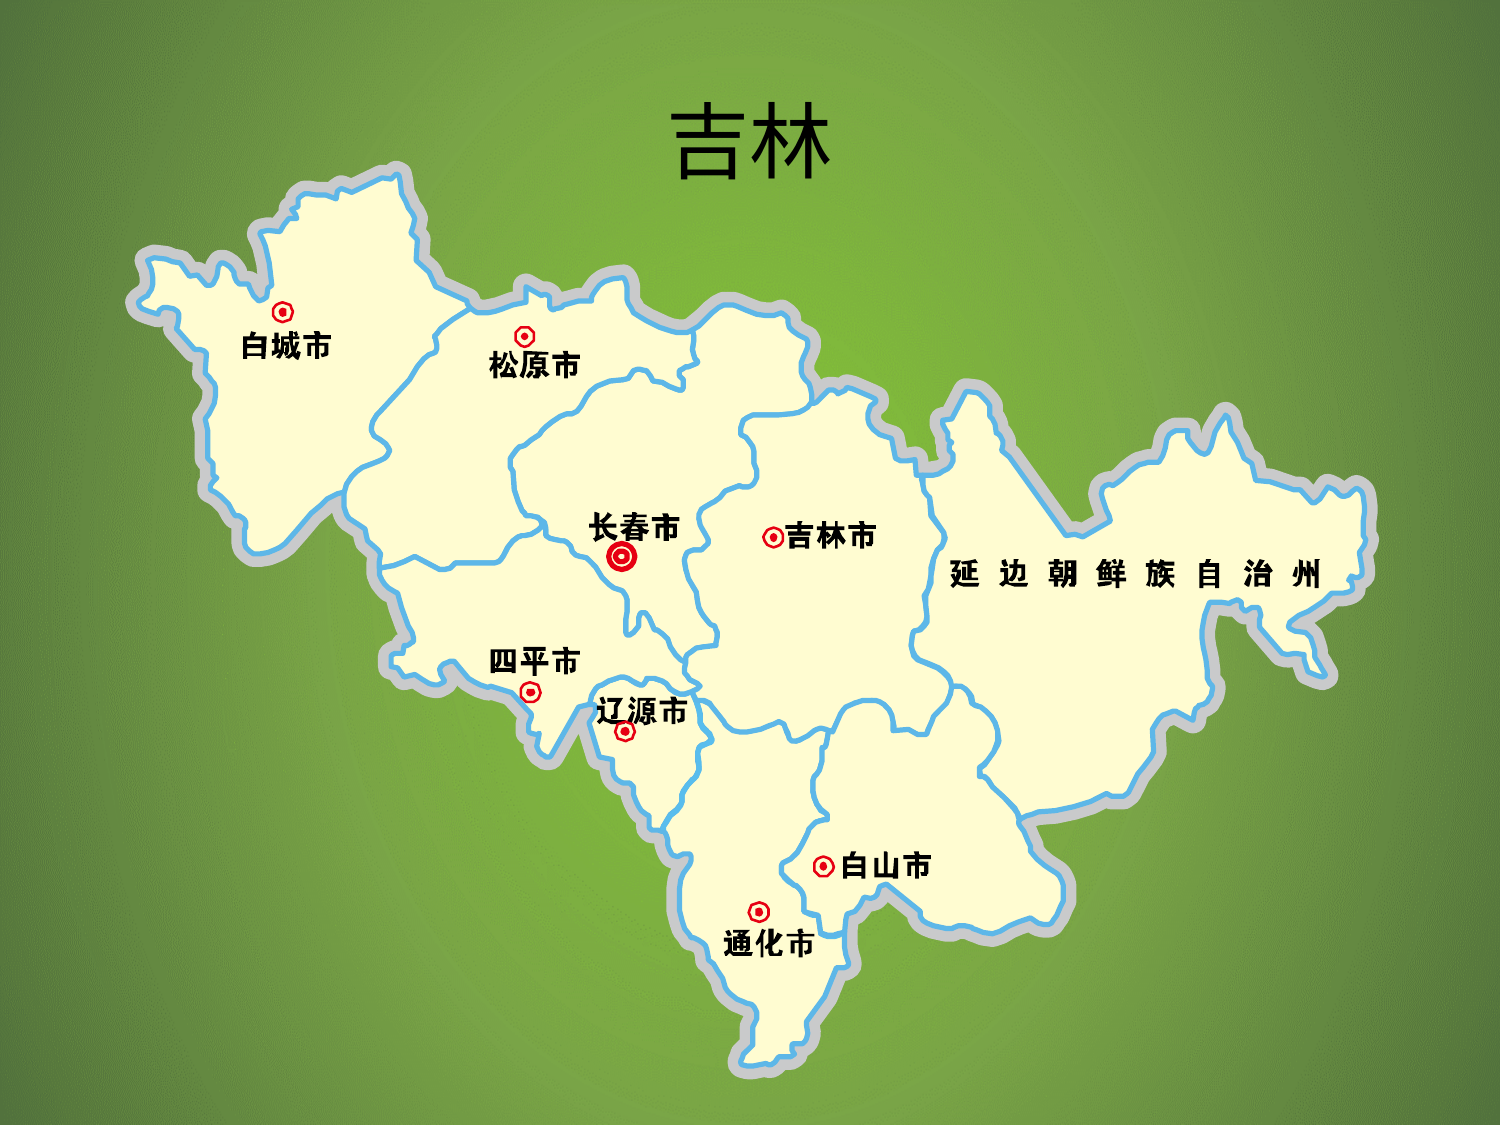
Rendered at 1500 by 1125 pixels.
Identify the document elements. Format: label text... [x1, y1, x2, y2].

text_box [0, 0, 1500, 1125]
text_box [123, 160, 1380, 1080]
title 吉林 [75, 45, 1425, 233]
